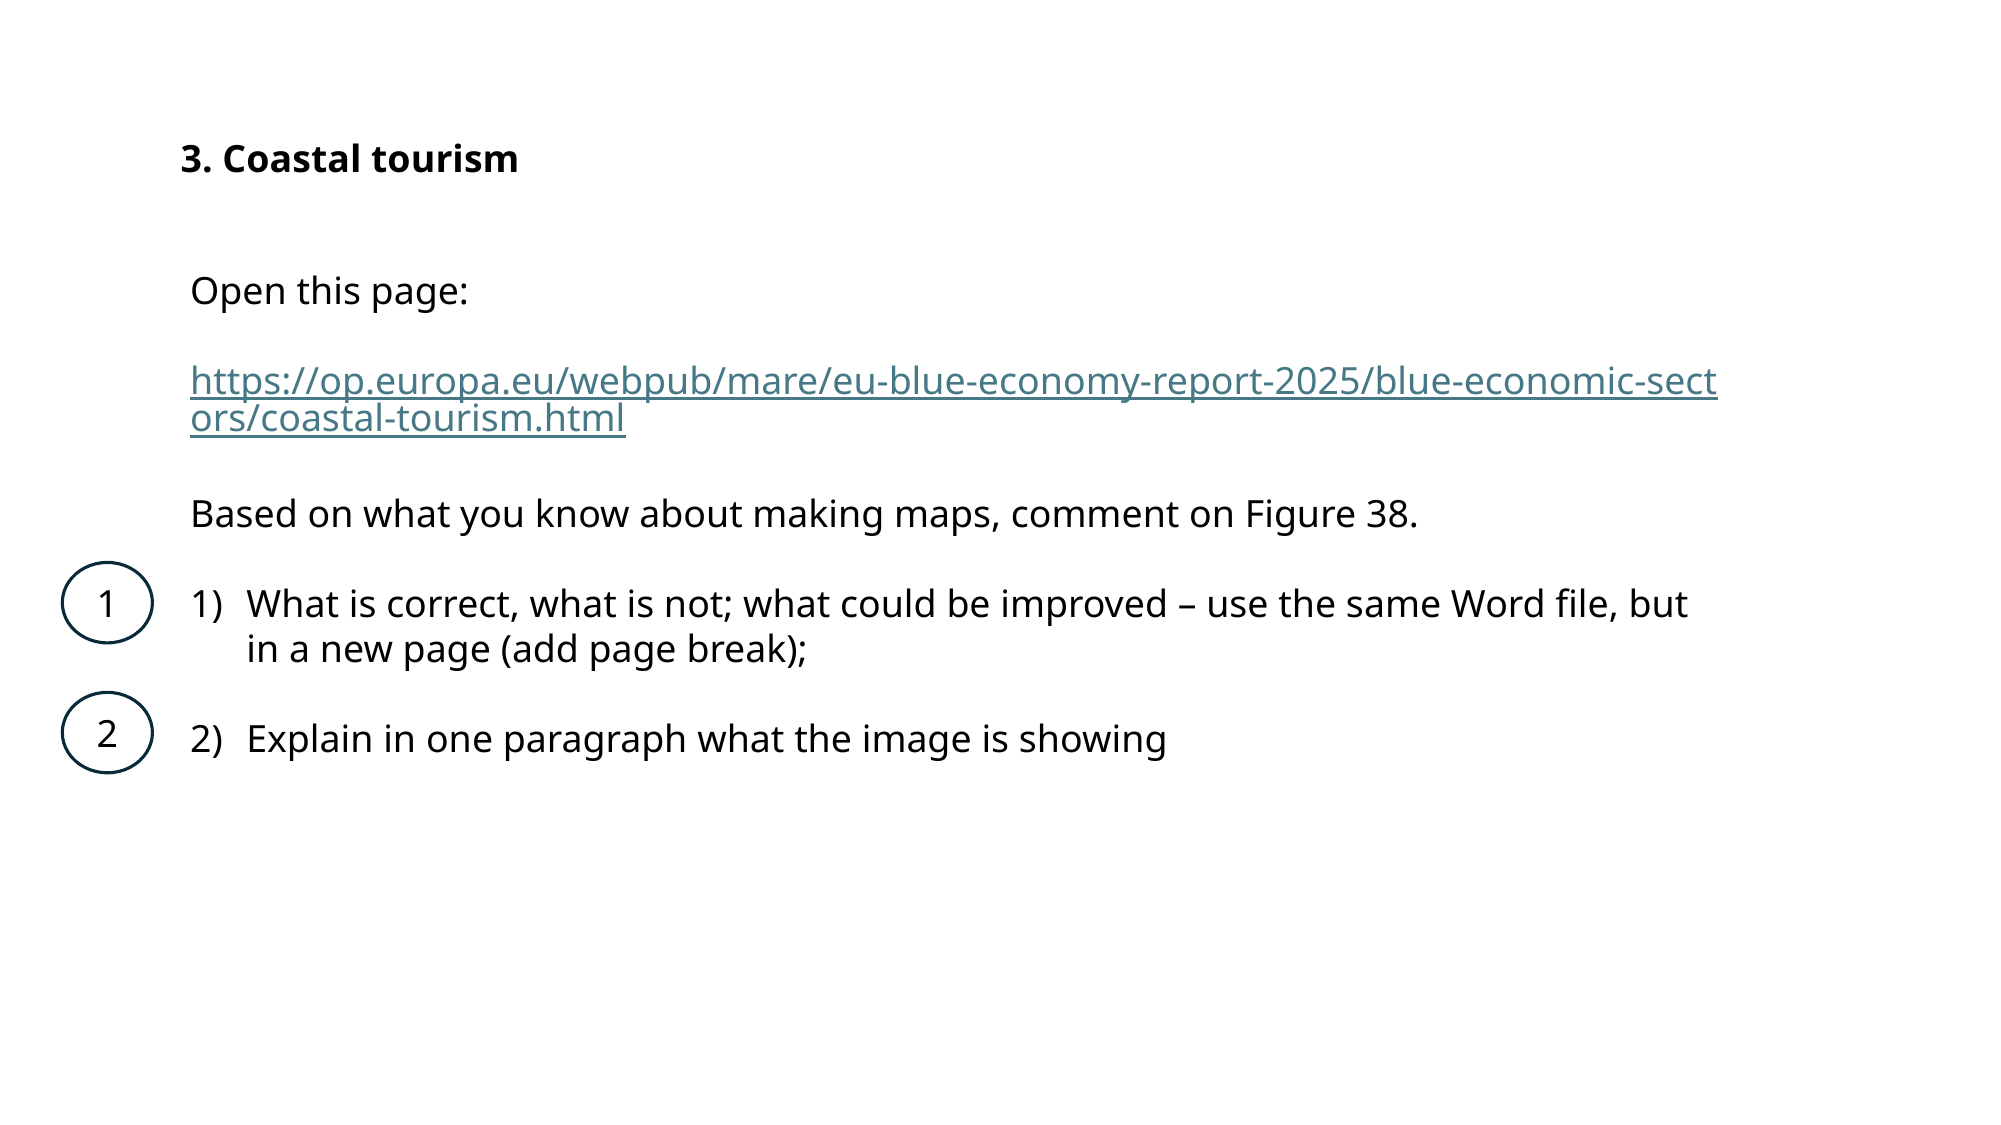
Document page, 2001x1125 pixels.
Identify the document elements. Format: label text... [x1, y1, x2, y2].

text_box 2 [60, 690, 154, 775]
text_box 1 [60, 560, 154, 645]
text_box Open this page: https://op.europa.eu/webpub/mare/eu-blue-economy-report-2025/blue-economic-sectors/coastal-tourism.html Based on what you know about making maps, comment on Figure 38. What is correct, what is not; what could be improved – use the same Word file, but in a new page (add page break); Explain in one paragraph what the image is showing [175, 259, 1744, 776]
text_box 3. Coastal tourism [165, 127, 1166, 188]
